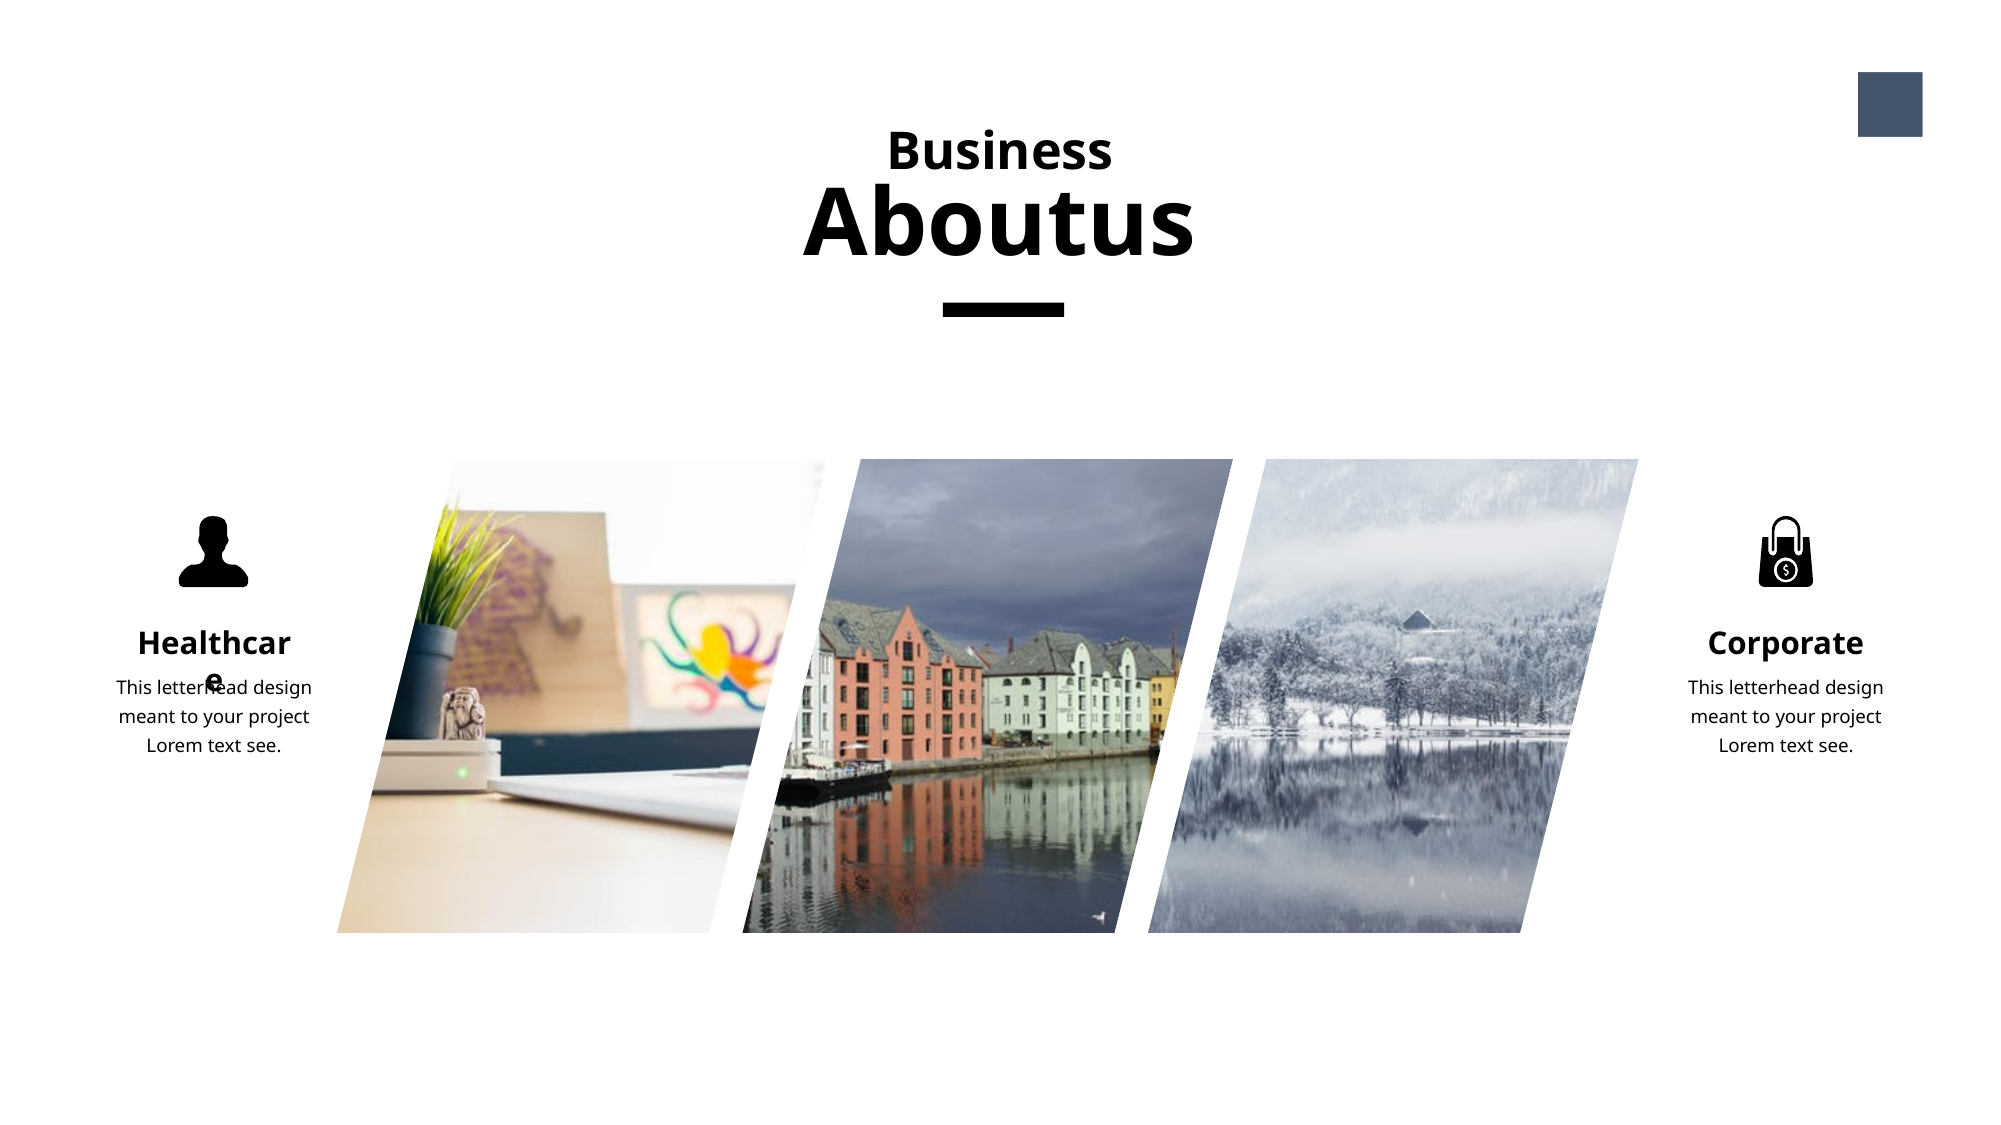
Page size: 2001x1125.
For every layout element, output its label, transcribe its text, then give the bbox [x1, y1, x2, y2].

text_box Business Aboutus [789, 78, 1211, 282]
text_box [94, 515, 334, 765]
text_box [1666, 515, 1906, 765]
text_box [942, 302, 1065, 318]
text_box [1857, 130, 1924, 138]
text_box [1857, 71, 1924, 78]
slide_number 6 [1854, 78, 1927, 130]
picture [336, 459, 1639, 933]
